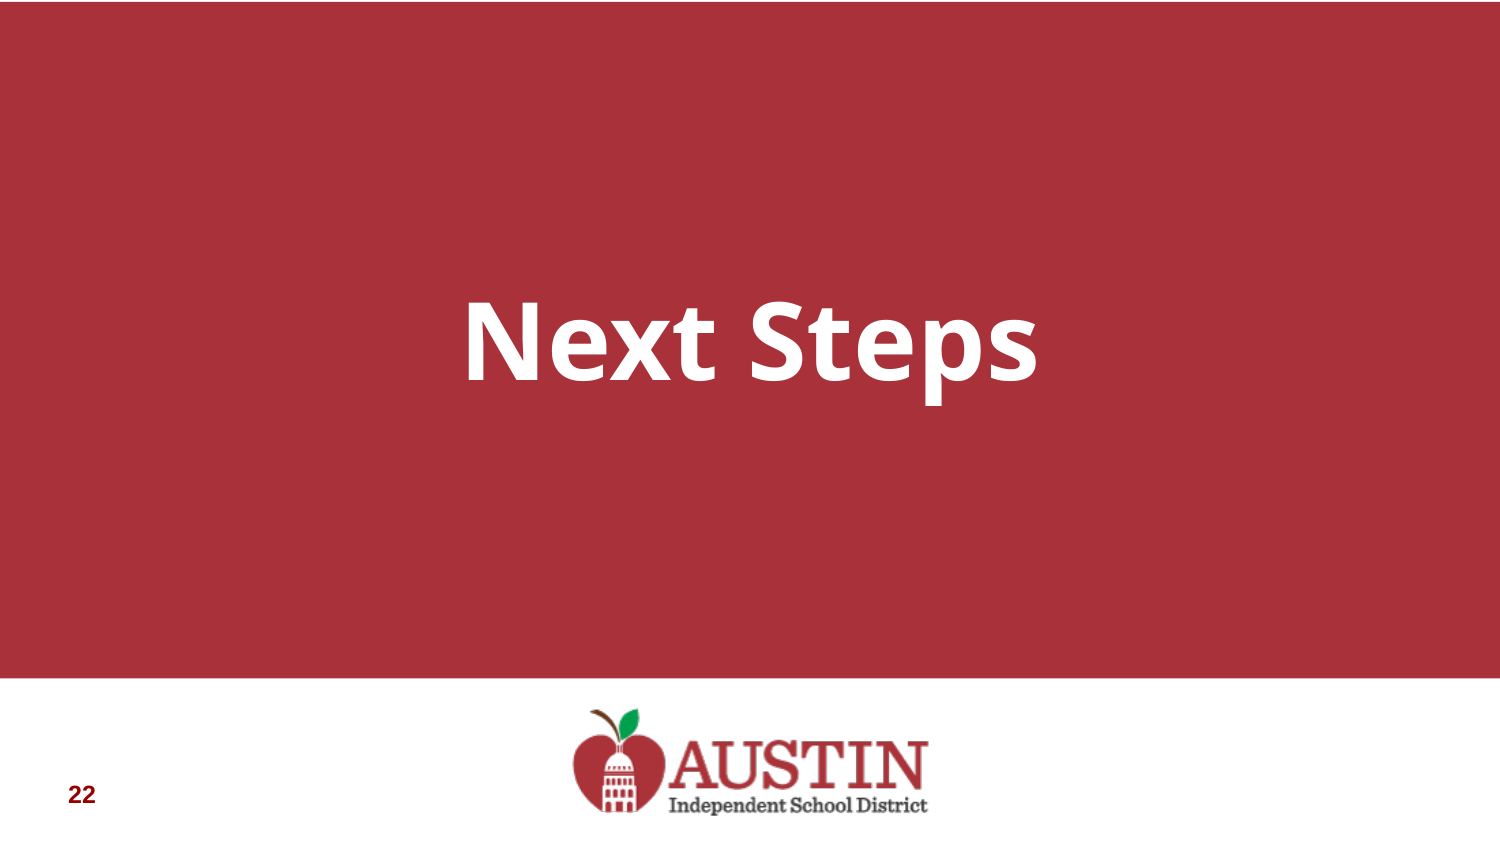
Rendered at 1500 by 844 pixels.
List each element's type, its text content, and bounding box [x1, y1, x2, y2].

text_box [0, 1, 1500, 679]
title Next Steps [51, 29, 1449, 644]
picture [565, 692, 934, 831]
slide_number ‹#› [21, 761, 112, 827]
